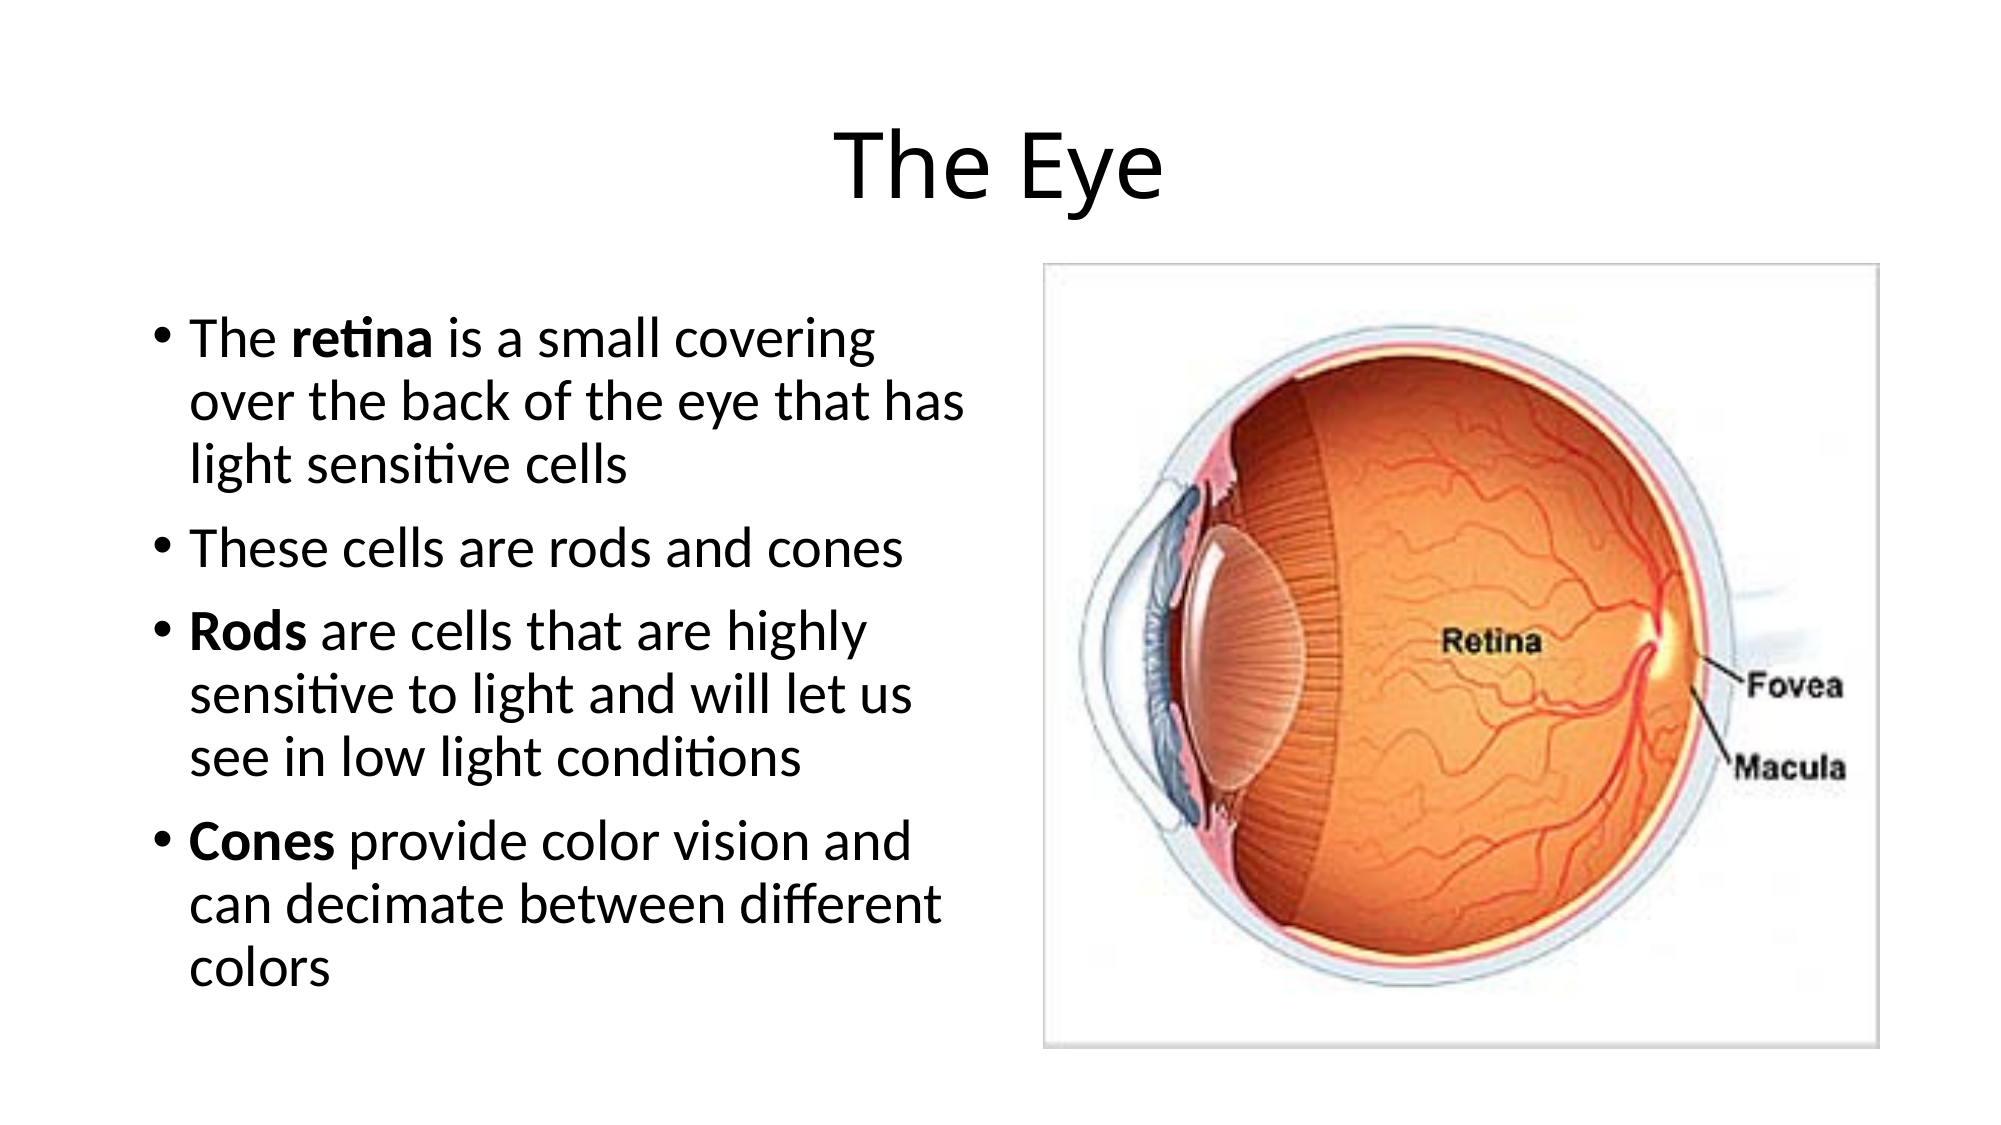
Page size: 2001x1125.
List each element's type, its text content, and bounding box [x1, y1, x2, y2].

picture [1043, 263, 1880, 1049]
list The retina is a small covering over the back of the eye that has light sensitive cells These cells are rods and cones Rods are cells that are highly sensitive to light and will let us see in low light conditions Cones provide color vision and can decimate between different colors [137, 299, 988, 1014]
title The Eye [137, 59, 1863, 278]
